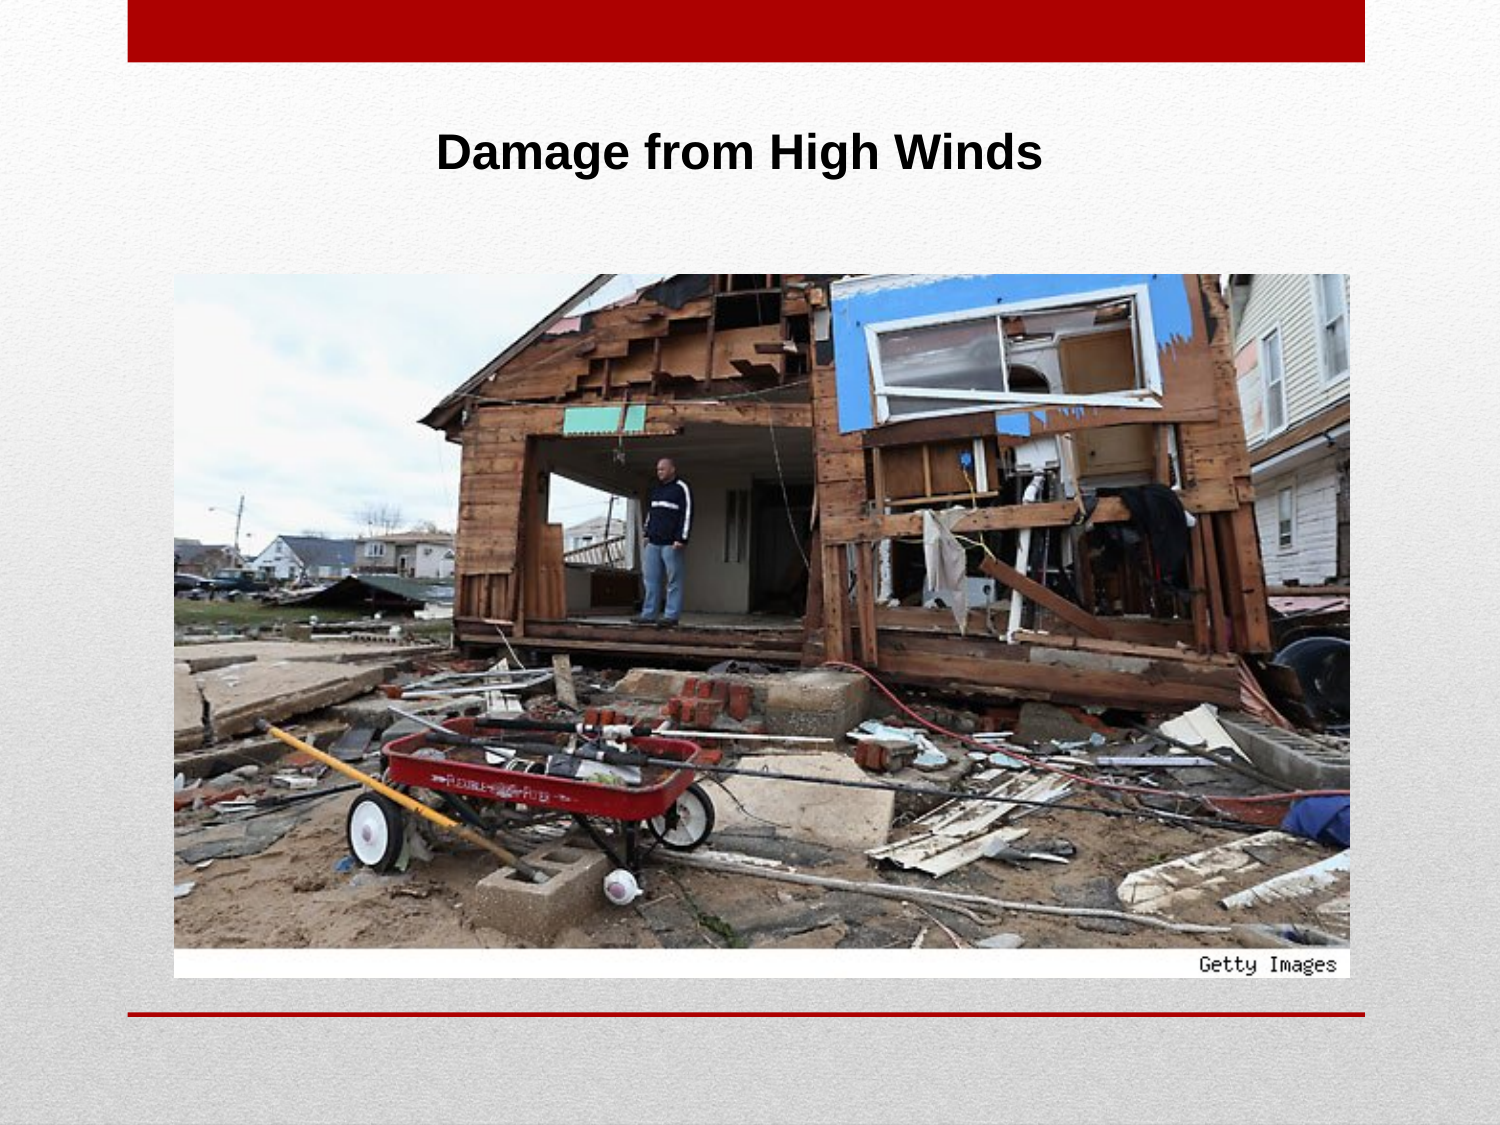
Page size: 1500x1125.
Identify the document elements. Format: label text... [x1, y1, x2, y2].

picture [174, 273, 1351, 979]
text_box Damage from High Winds [421, 112, 1088, 188]
